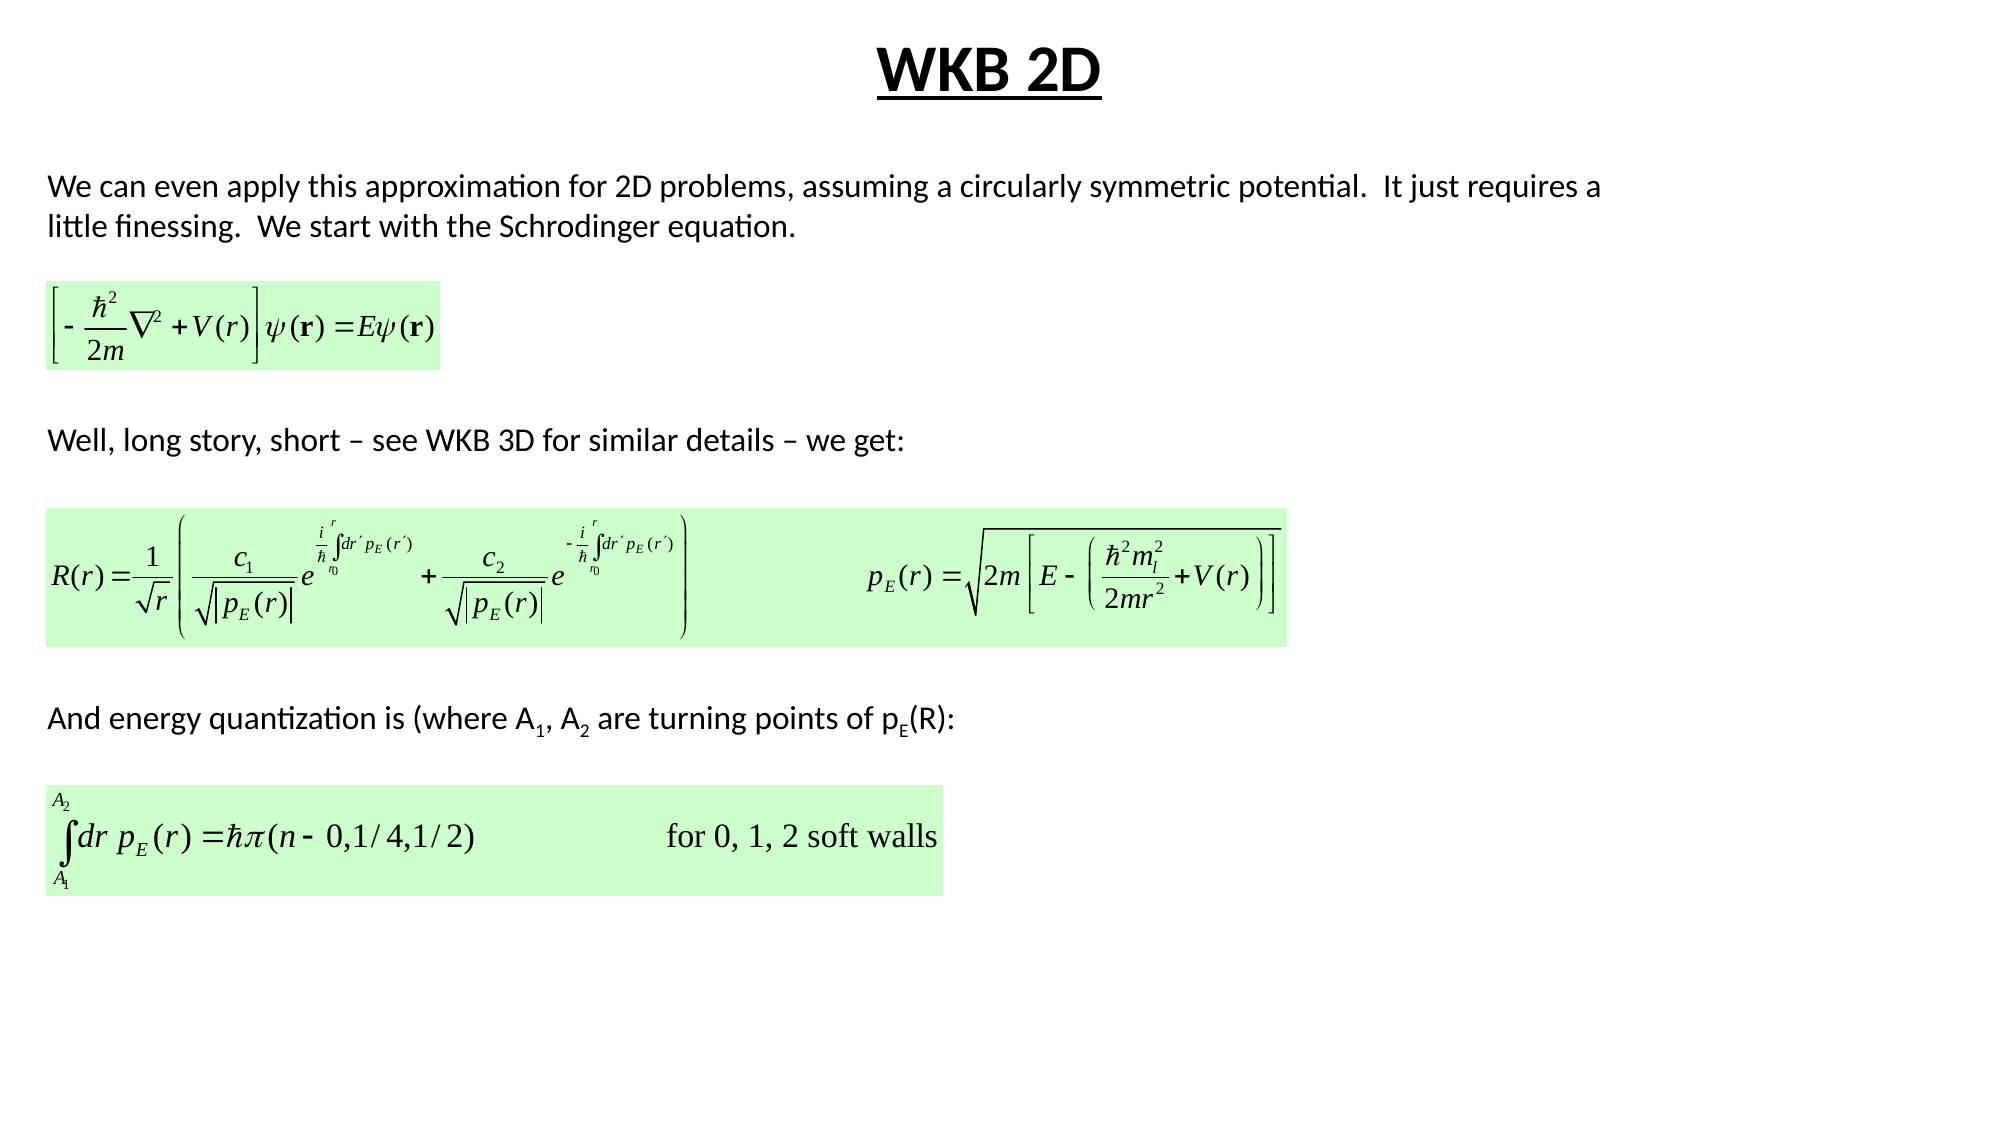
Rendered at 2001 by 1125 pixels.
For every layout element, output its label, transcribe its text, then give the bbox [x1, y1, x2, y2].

text_box And energy quantization is (where A1, A2 are turning points of pE(R): [32, 688, 1072, 749]
text_box WKB 2D [862, 17, 1146, 113]
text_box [45, 507, 1288, 648]
text_box We can even apply this approximation for 2D problems, assuming a circularly symmetric potential. It just requires a little finessing. We start with the Schrodinger equation. [32, 157, 1645, 252]
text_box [45, 785, 943, 897]
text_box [45, 280, 440, 370]
text_box Well, long story, short – see WKB 3D for similar details – we get: [32, 410, 1033, 466]
